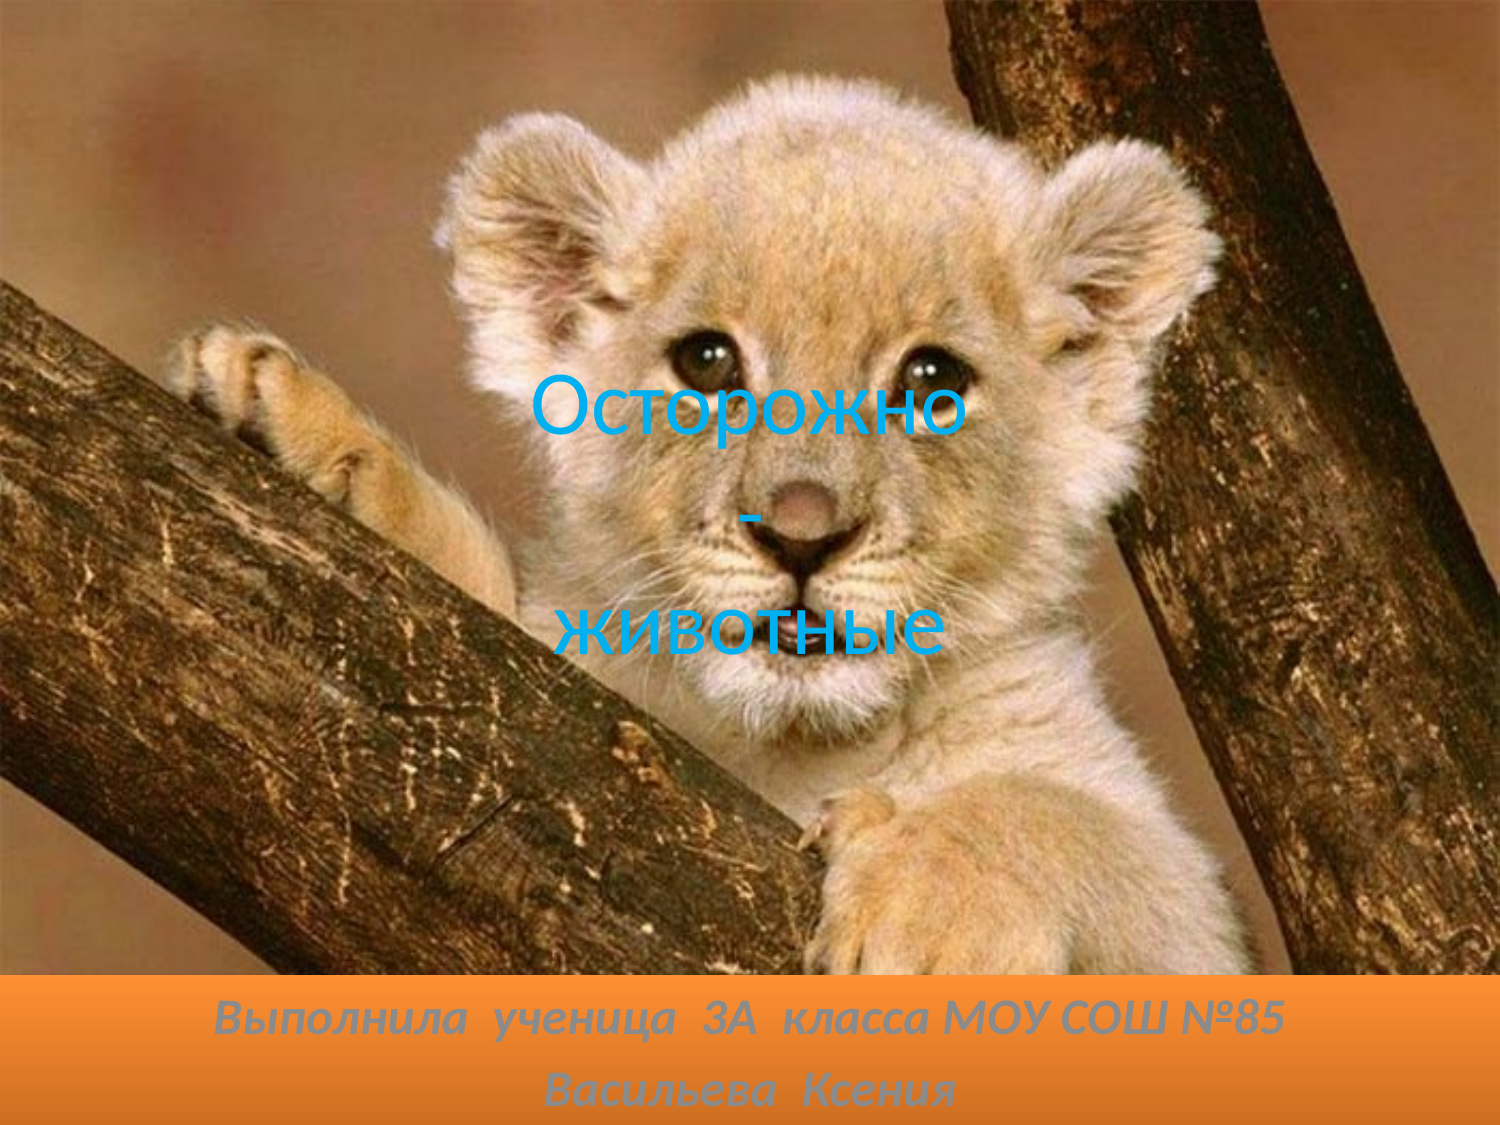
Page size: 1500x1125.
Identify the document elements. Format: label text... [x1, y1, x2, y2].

title Осторожно - животные [0, 0, 1500, 974]
subtitle Выполнила ученица 3А класса МОУ СОШ №85 Васильева Ксения [0, 975, 1500, 1125]
